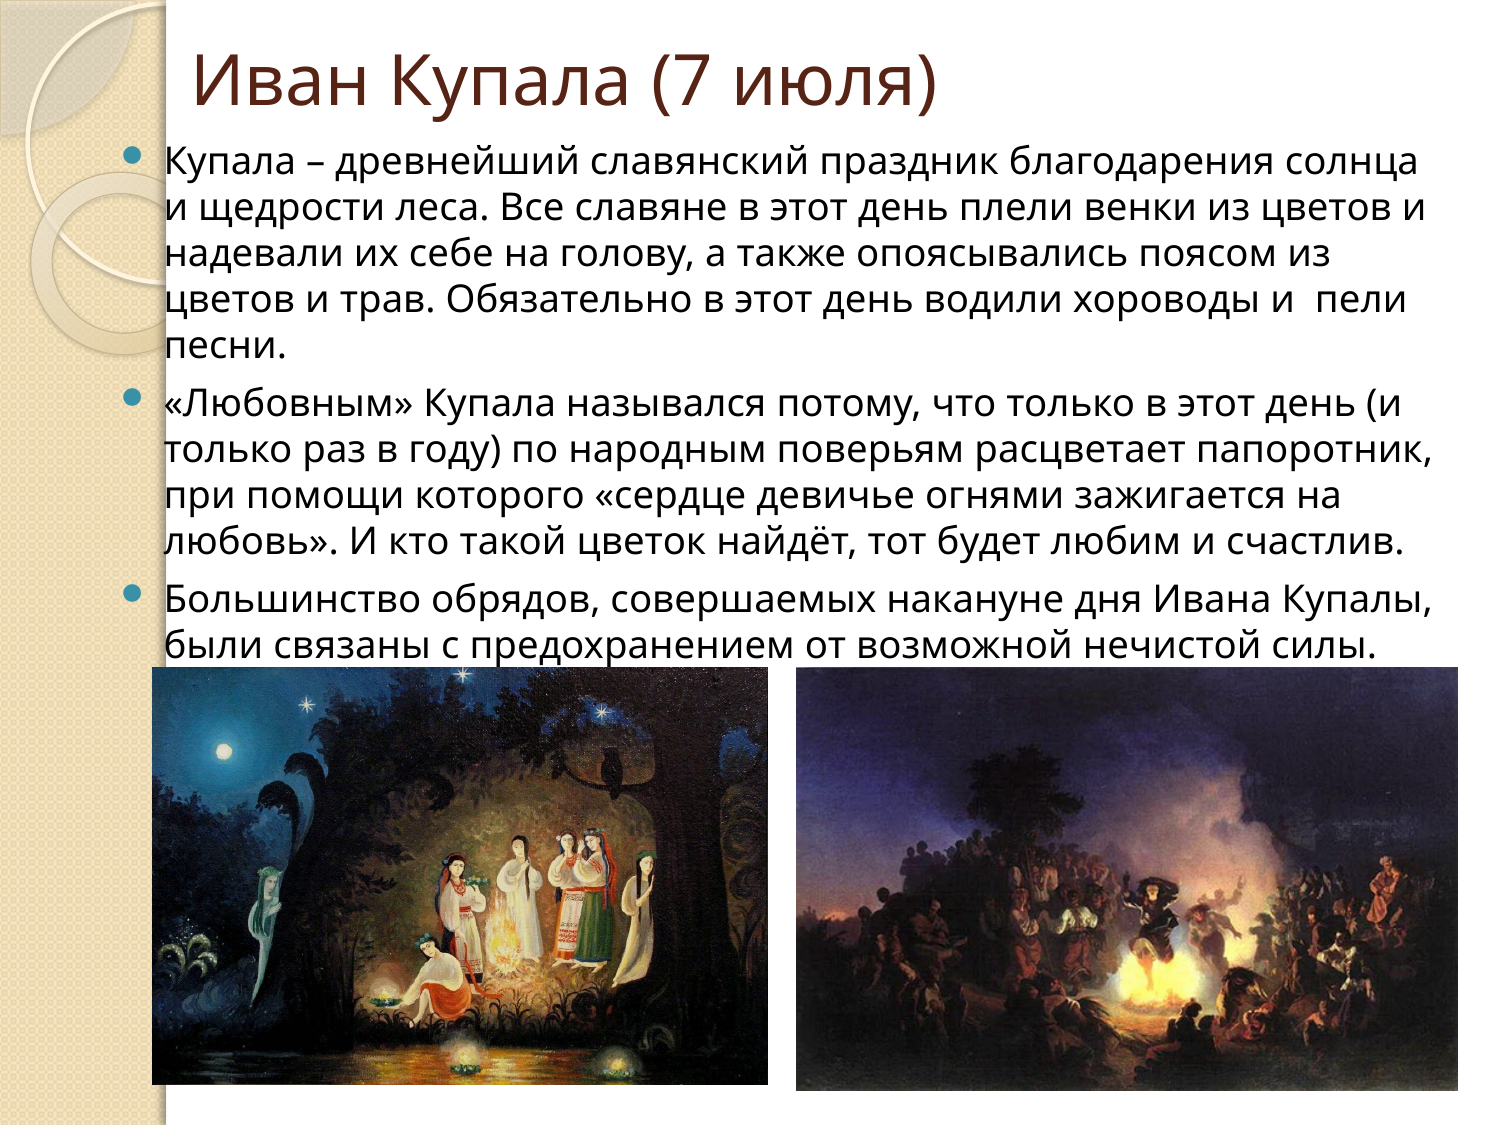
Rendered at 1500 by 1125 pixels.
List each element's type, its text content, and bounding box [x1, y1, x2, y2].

title Иван Купала (7 июля) [175, 23, 960, 128]
picture [796, 667, 1458, 1091]
list Купала – древнейший славянский праздник благодарения солнца и щедрости леса. Все славяне в этот день плели венки из цветов и надевали их себе на голову, а также опоясывались поясом из цветов и трав. Обязательно в этот день водили хороводы и пели песни. «Любовным» Купала назывался потому, что только в этот день (и только раз в году) по народным поверьям расцветает папоротник, при помощи которого «сердце девичье огнями зажигается на любовь». И кто такой цветок найдёт, тот будет любим и счастлив. Большинство обрядов, совершаемых накануне дня Ивана Купалы, были связаны с предохранением от возможной нечистой силы. [93, 128, 1454, 692]
picture [152, 667, 768, 1085]
